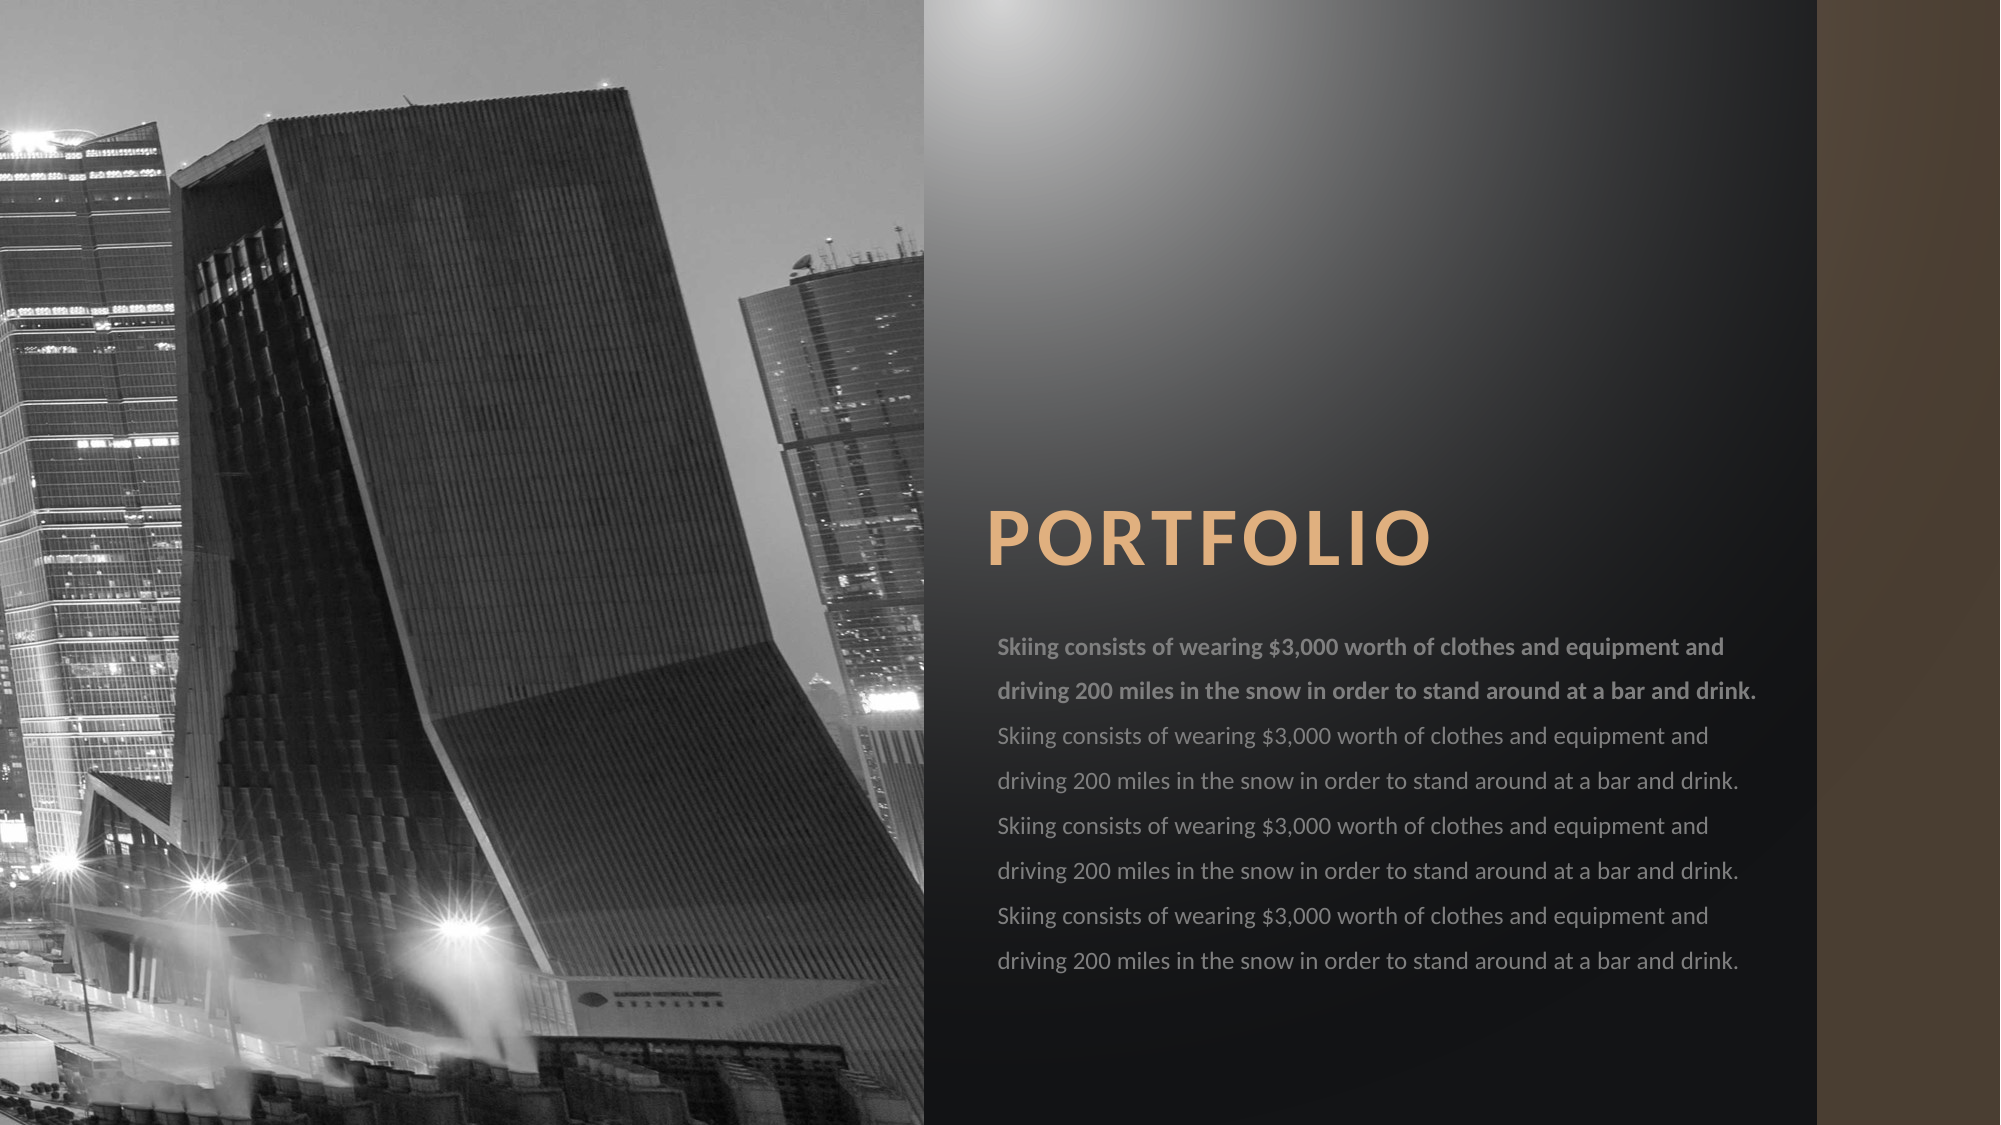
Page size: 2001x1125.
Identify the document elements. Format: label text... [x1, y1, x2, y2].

text_box PORTFOLIO [971, 486, 1585, 589]
picture [0, 0, 924, 1125]
text_box Skiing consists of wearing $3,000 worth of clothes and equipment and driving 200 miles in the snow in order to stand around at a bar and drink. Skiing consists of wearing $3,000 worth of clothes and equipment and driving 200 miles in the snow in order to stand around at a bar and drink. Skiing consists of wearing $3,000 worth of clothes and equipment and driving 200 miles in the snow in order to stand around at a bar and drink. Skiing consists of wearing $3,000 worth of clothes and equipment and driving 200 miles in the snow in order to stand around at a bar and drink. [982, 607, 1787, 982]
text_box [1816, 0, 2000, 1125]
